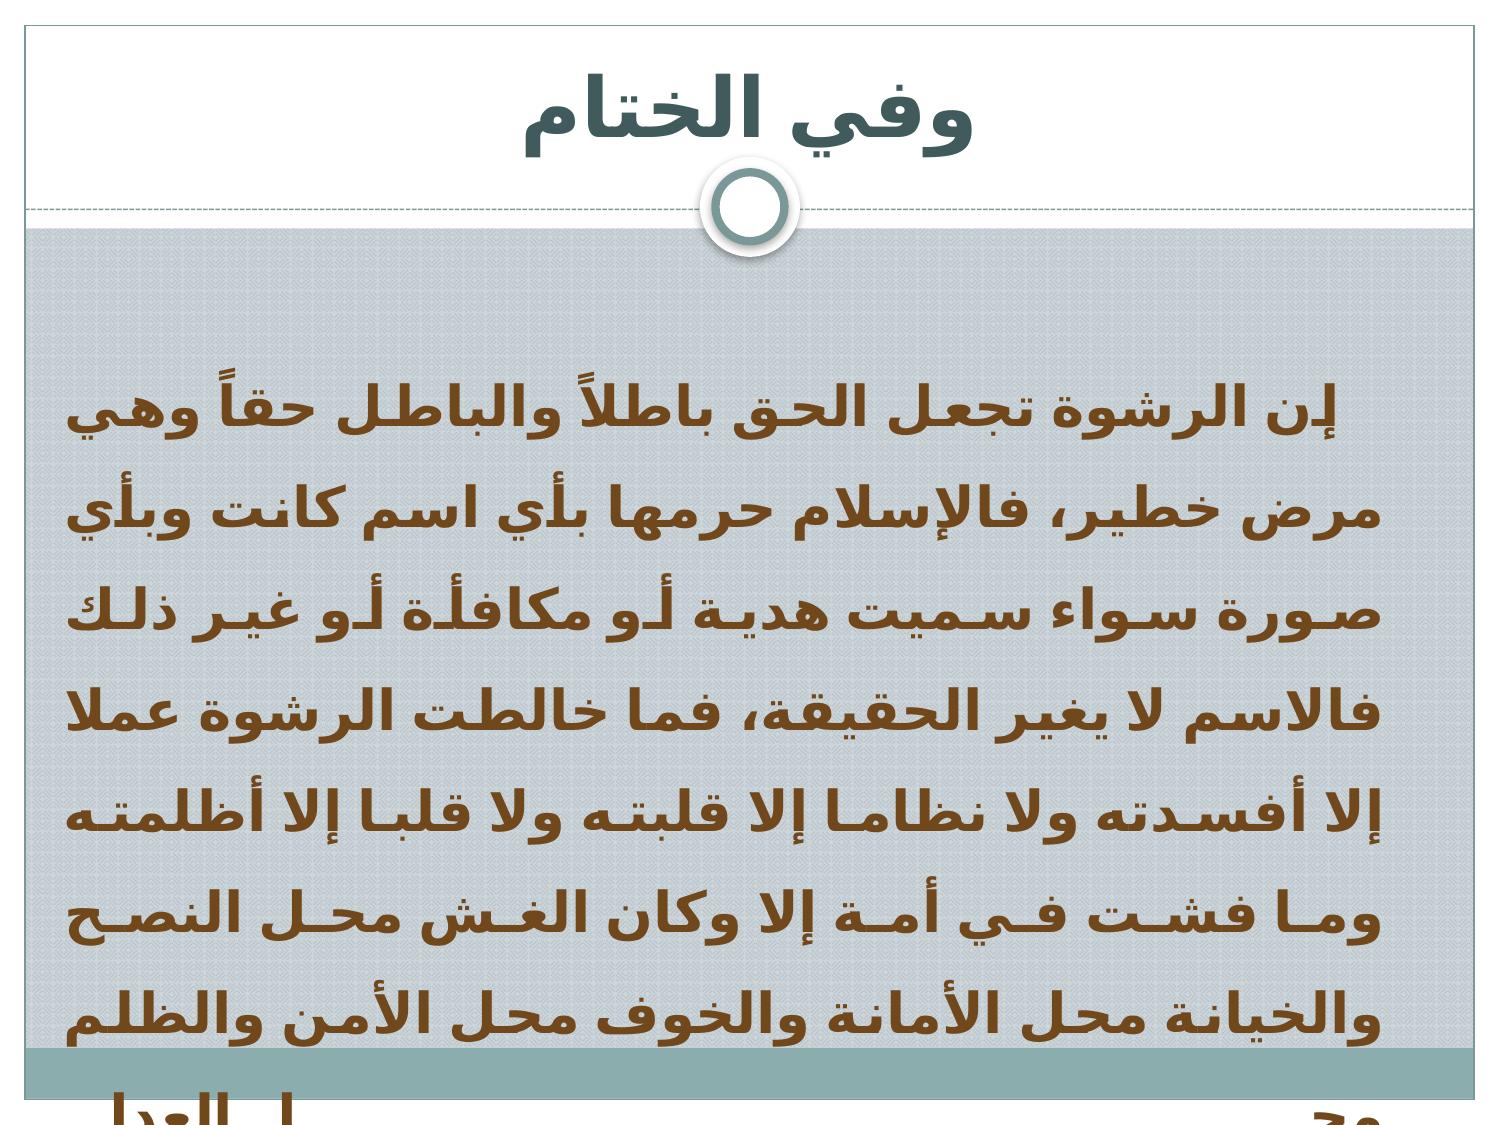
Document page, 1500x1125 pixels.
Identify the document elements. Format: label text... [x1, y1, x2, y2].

title وفي الختام [49, 37, 1450, 162]
list إن الرشوة تجعل الحق باطلاً والباطل حقاً وهي مرض خطير، فالإسلام حرمها بأي اسم كانت وبأي صورة سواء سميت هدية أو مكافأة أو غير ذلك فالاسم لا يغير الحقيقة، فما خالطت الرشوة عملا إلا أفسدته ولا نظاما إلا قلبته ولا قلبا إلا أظلمته وما فشت في أمة إلا وكان الغش محل النصح والخيانة محل الأمانة والخوف محل الأمن والظلم محل العدل. [49, 250, 1445, 1001]
